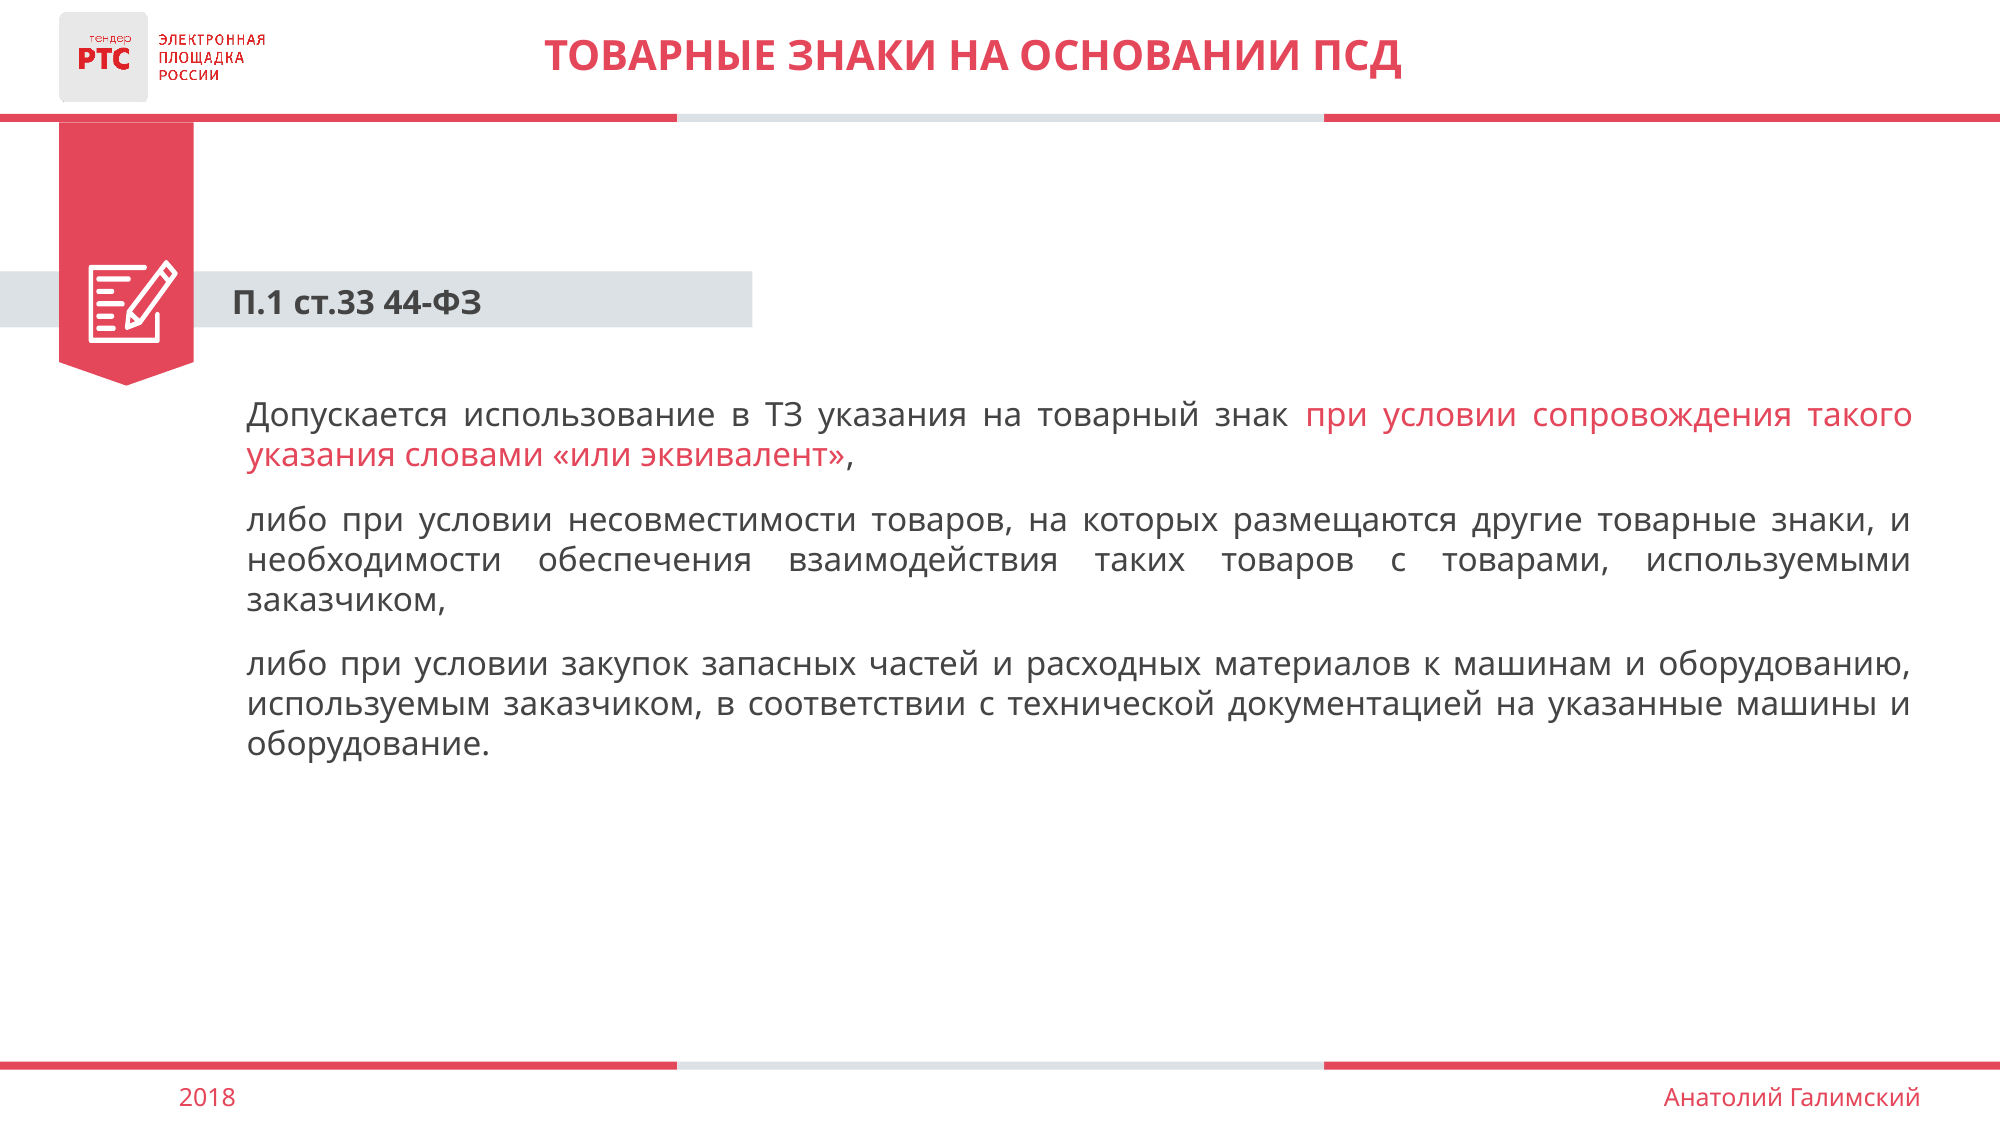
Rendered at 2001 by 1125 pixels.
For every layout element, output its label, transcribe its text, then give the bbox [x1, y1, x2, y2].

picture [59, 12, 265, 102]
text_box Допускается использование в ТЗ указания на товарный знак при условии сопровождения такого указания словами «или эквивалент», либо при условии несовместимости товаров, на которых размещаются другие товарные знаки, и необходимости обеспечения взаимодействия таких товаров с товарами, используемыми заказчиком, либо при условии закупок запасных частей и расходных материалов к машинам и оборудованию, используемым заказчиком, в соответствии с технической документацией на указанные машины и оборудование. [231, 385, 1929, 770]
text_box [88, 264, 160, 343]
text_box [0, 270, 58, 328]
text_box [124, 260, 178, 330]
text_box П.1 ст.33 44-ФЗ [231, 281, 960, 322]
title Товарные знаки на основании псд [294, 0, 1652, 114]
text_box 2018 [0, 1073, 415, 1119]
text_box Анатолий Галимский [1584, 1073, 2000, 1119]
text_box [195, 270, 753, 328]
text_box [58, 121, 195, 387]
